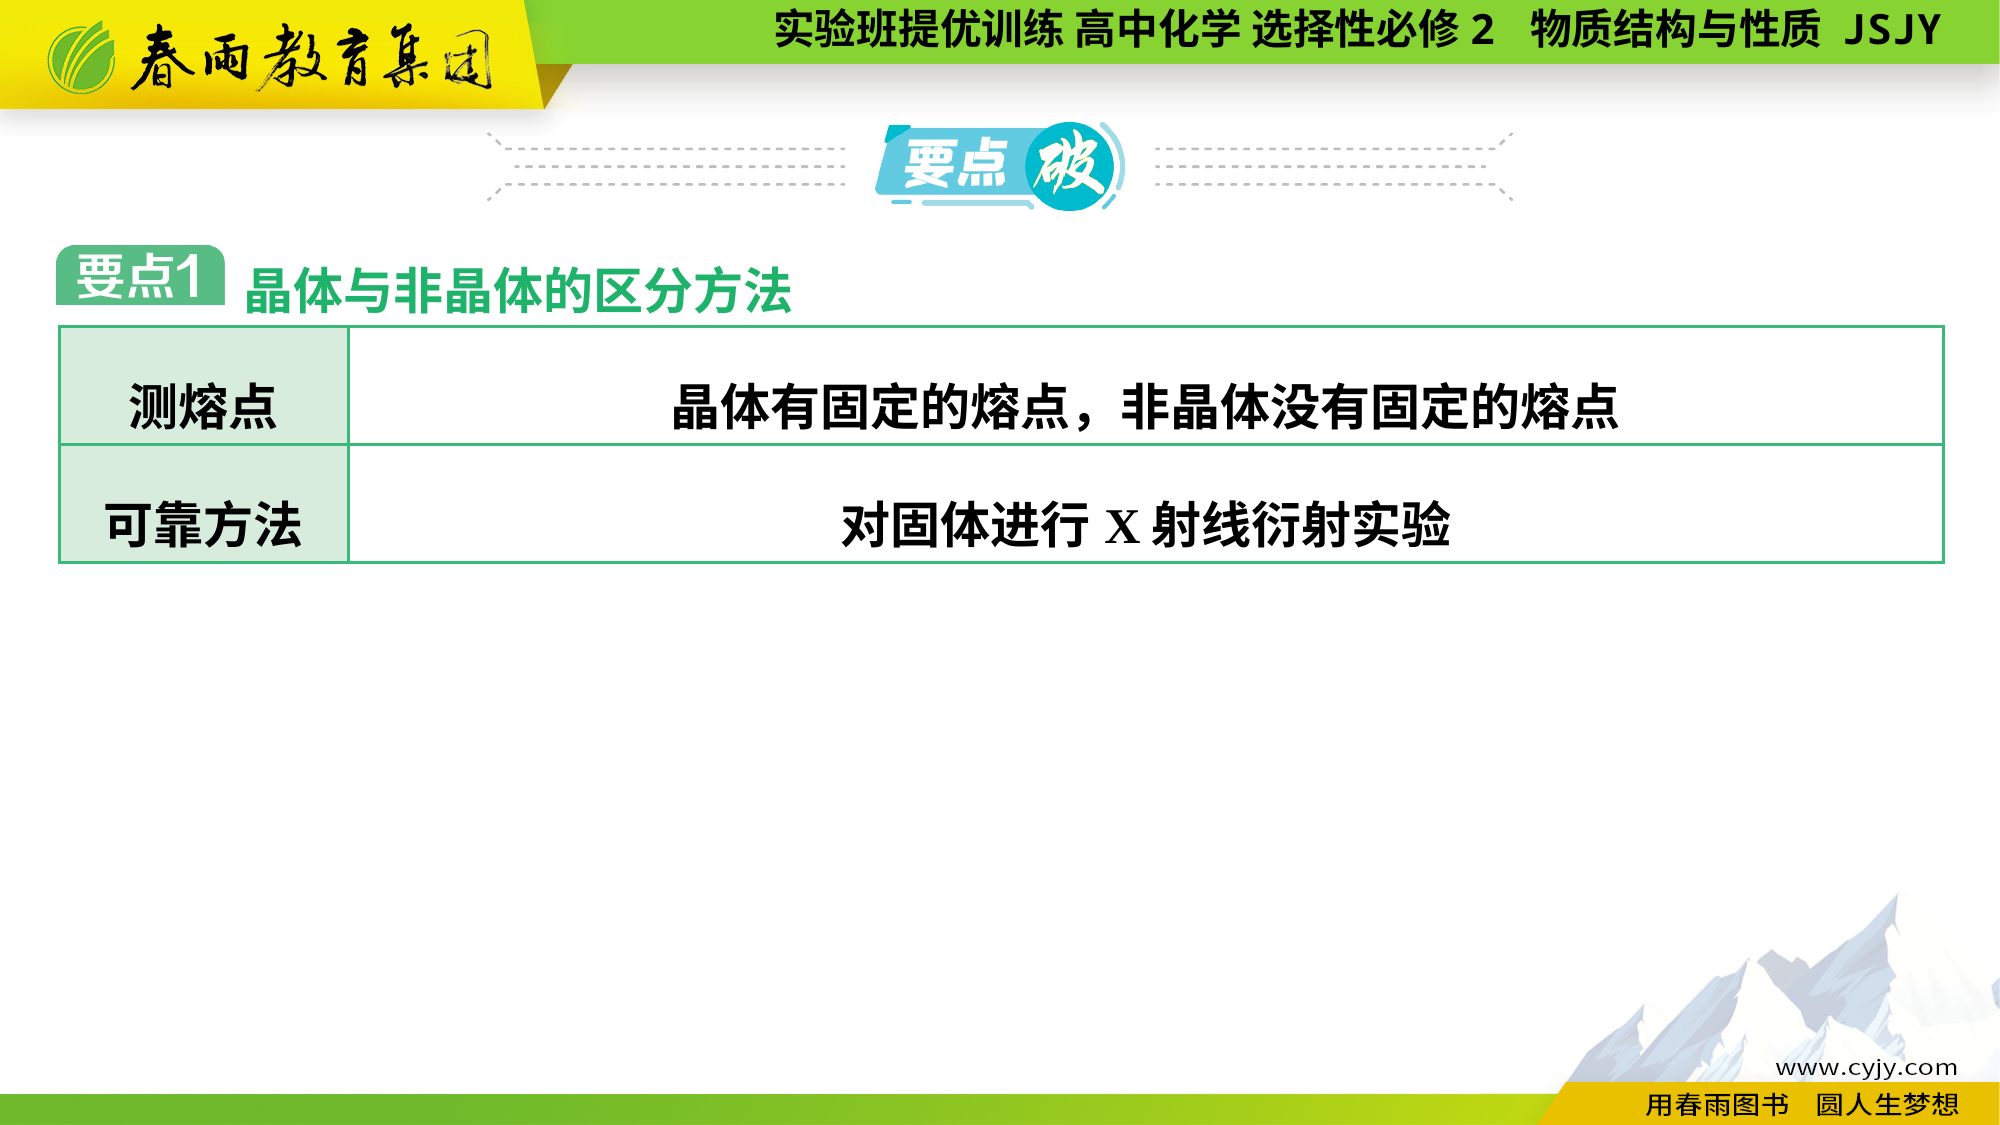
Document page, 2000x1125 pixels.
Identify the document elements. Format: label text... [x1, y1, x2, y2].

picture [0, 0, 2000, 1125]
table_header 测熔点 [61, 328, 347, 443]
list 晶体与非晶体的区分方法 [59, 221, 1944, 317]
table_cell 对固体进行X射线衍射实验 [350, 446, 1942, 561]
table_header 晶体有固定的熔点，非晶体没有固定的熔点 [350, 328, 1942, 443]
table_cell 可靠方法 [61, 446, 347, 561]
